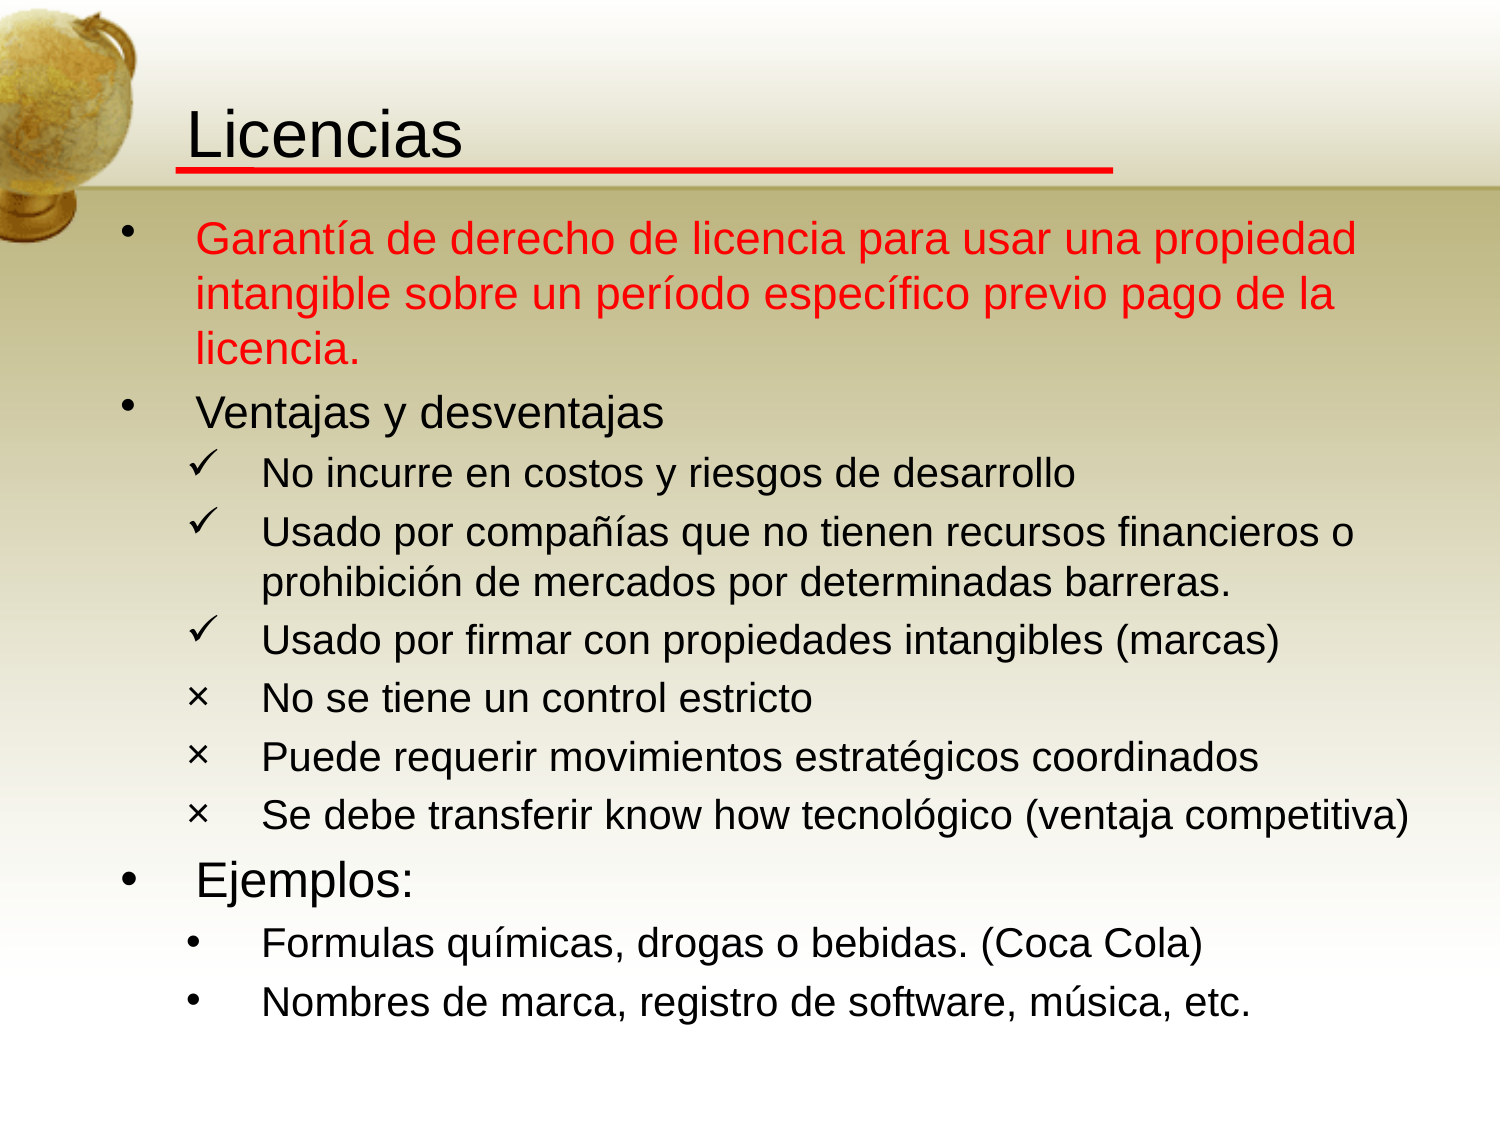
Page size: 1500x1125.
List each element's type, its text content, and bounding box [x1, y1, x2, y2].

title Licencias [170, 36, 1436, 179]
picture [0, 0, 1500, 1125]
list Garantía de derecho de licencia para usar una propiedad intangible sobre un período específico previo pago de la licencia. Ventajas y desventajas No incurre en costos y riesgos de desarrollo Usado por compañías que no tienen recursos financieros o prohibición de mercados por determinadas barreras. Usado por firmar con propiedades intangibles (marcas) No se tiene un control estricto Puede requerir movimientos estratégicos coordinados Se debe transferir know how tecnológico (ventaja competitiva) Ejemplos: Formulas químicas, drogas o bebidas. (Coca Cola) Nombres de marca, registro de software, música, etc. [105, 201, 1454, 1057]
